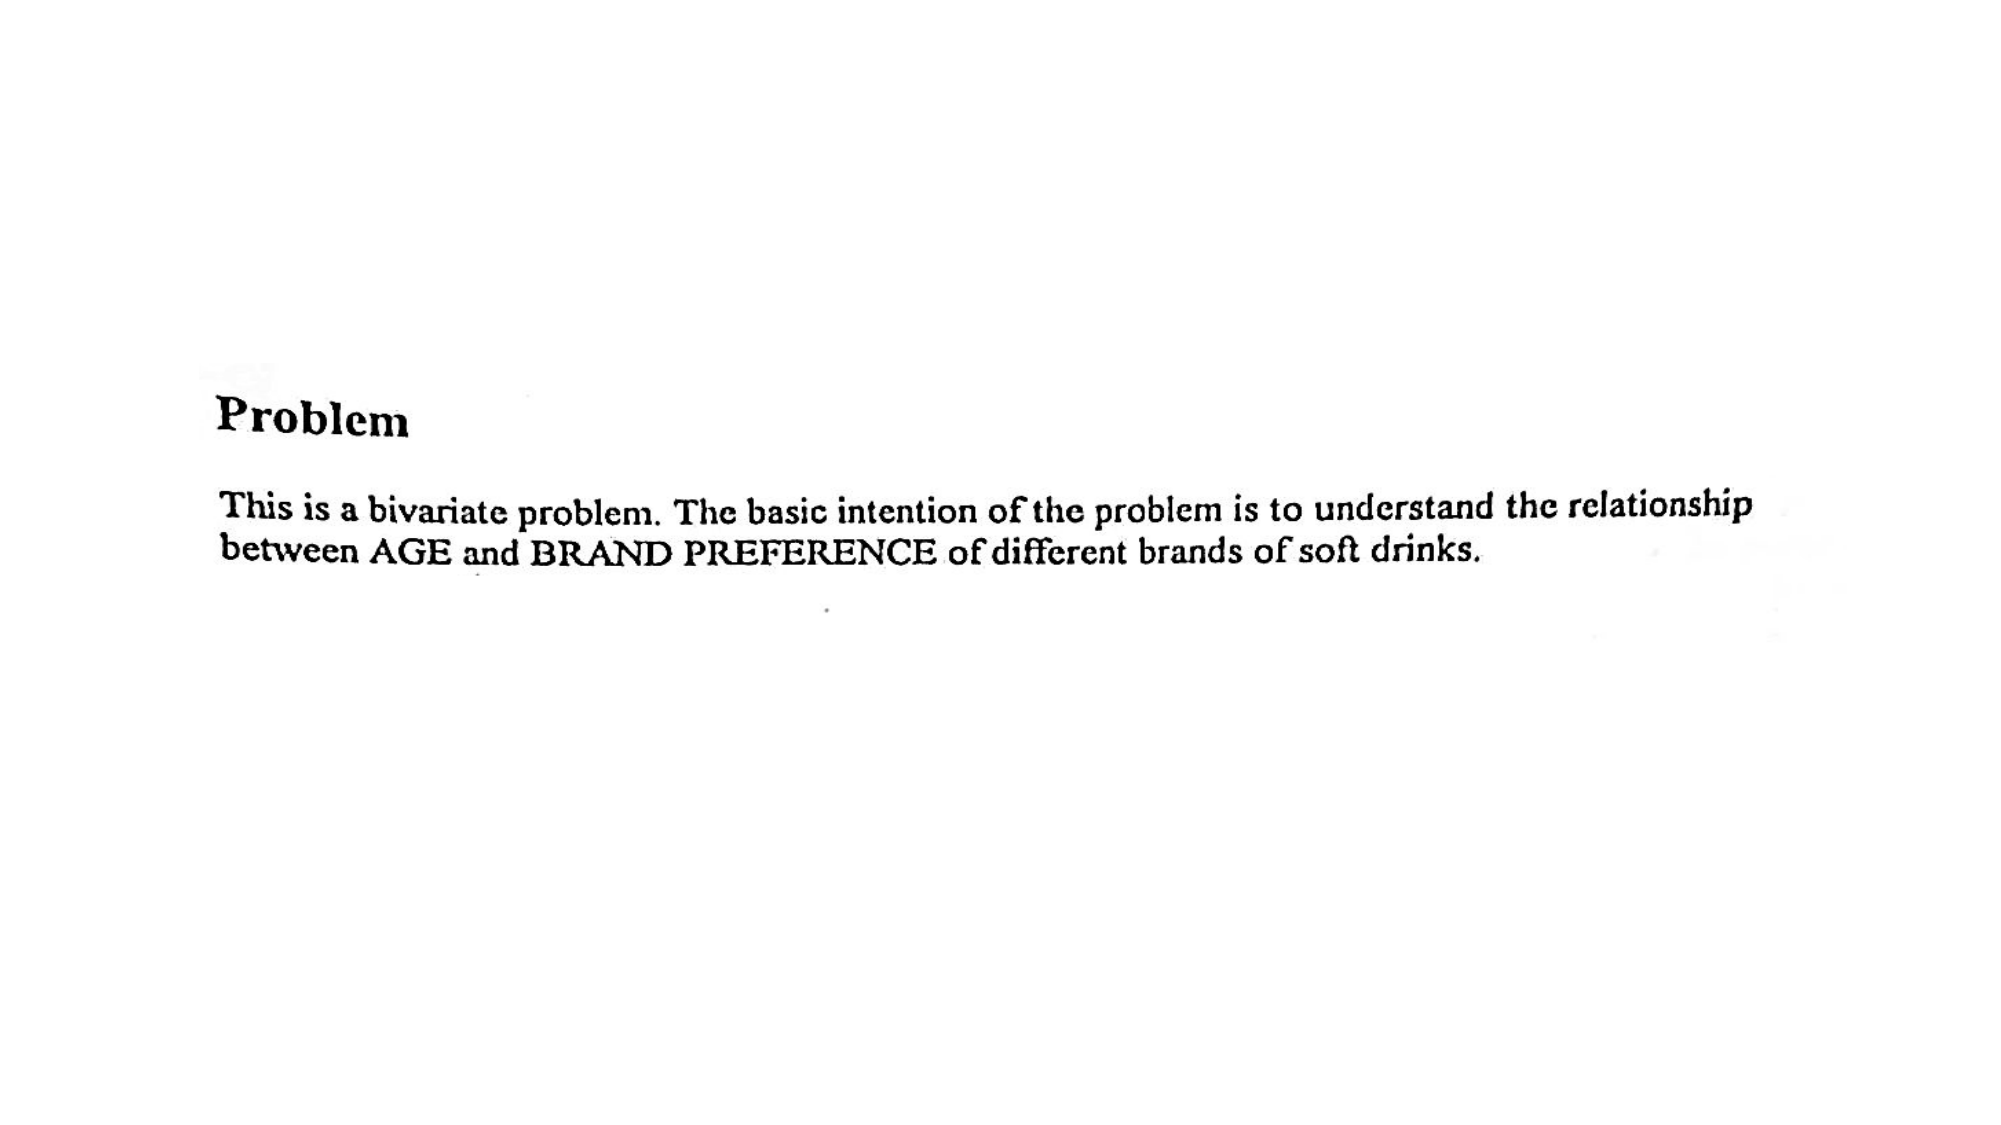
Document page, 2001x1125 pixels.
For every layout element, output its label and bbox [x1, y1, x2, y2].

picture [199, 362, 1847, 659]
